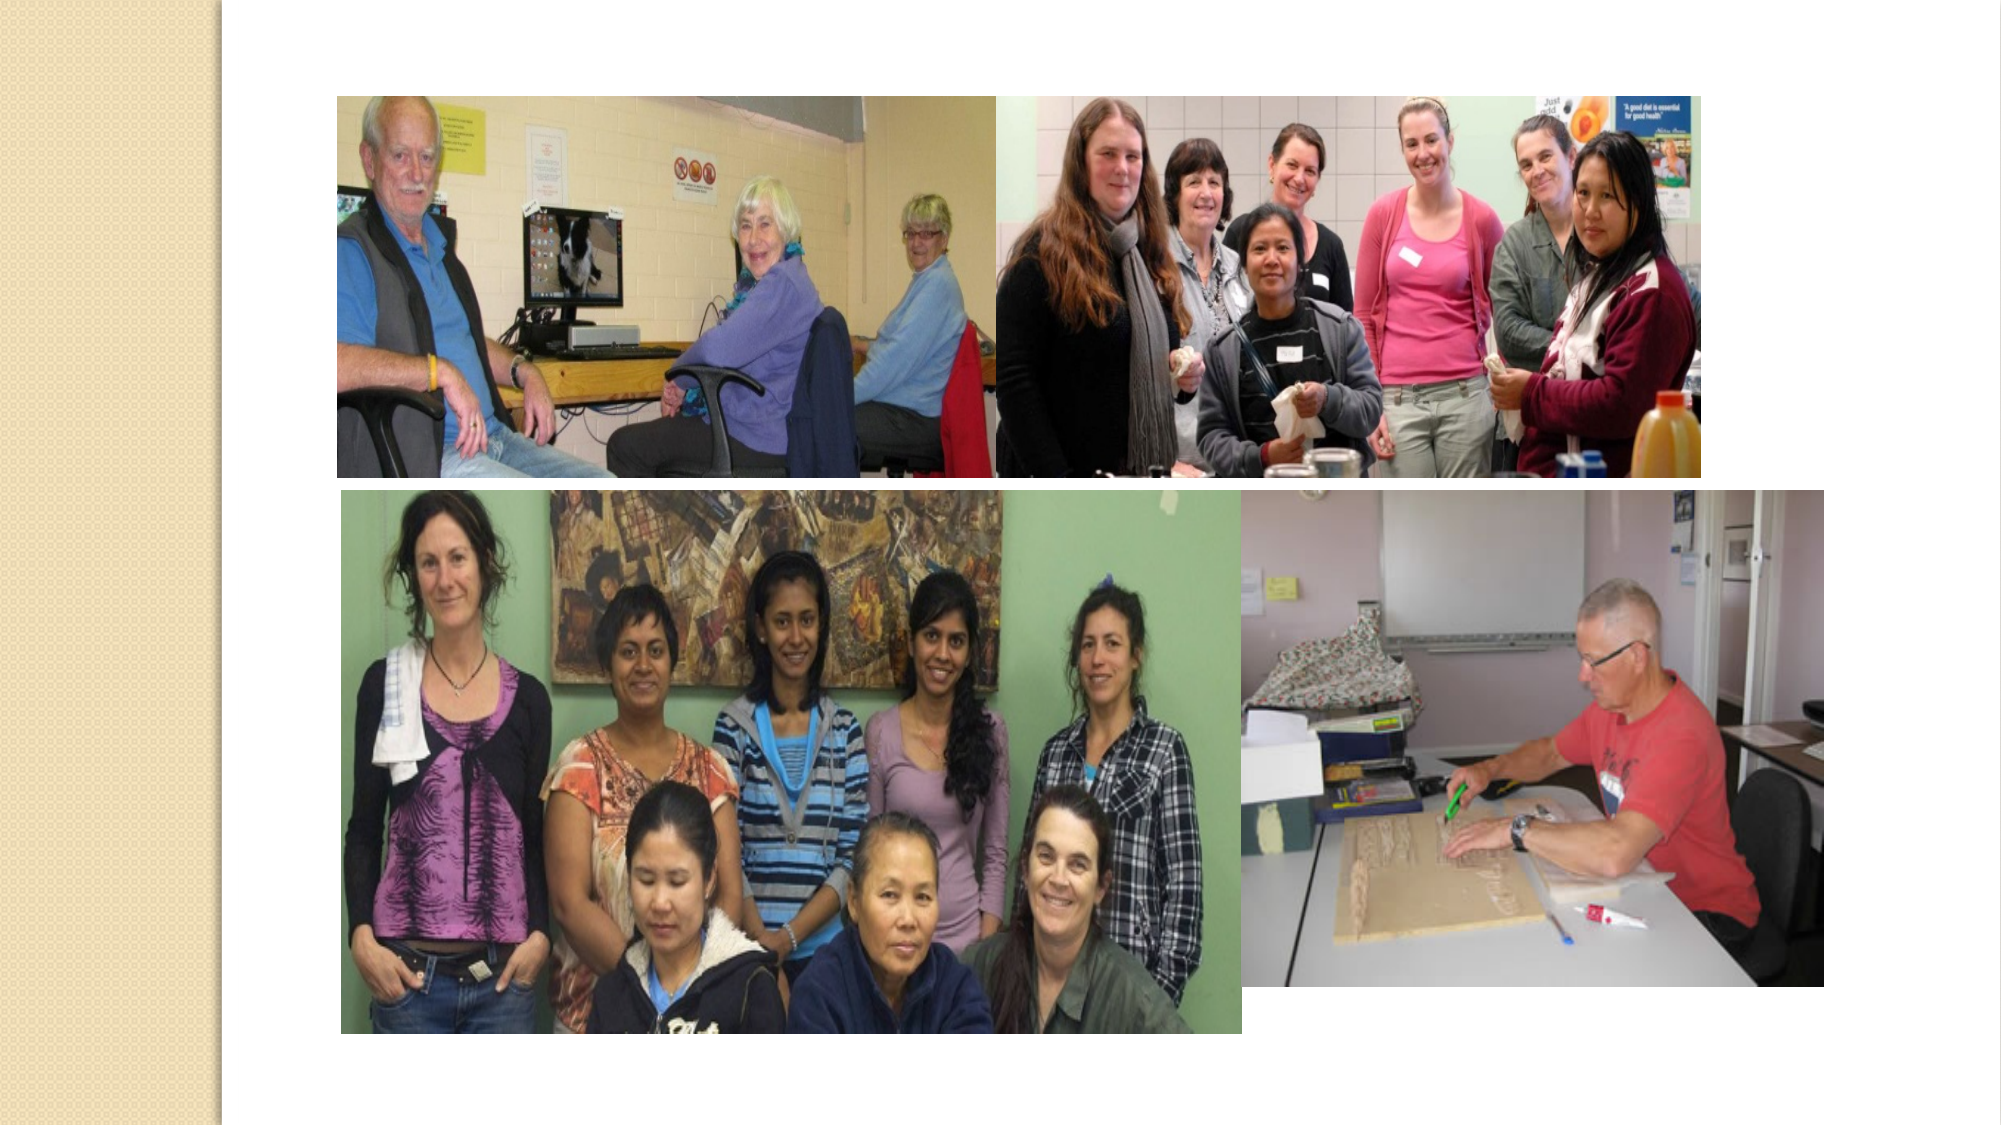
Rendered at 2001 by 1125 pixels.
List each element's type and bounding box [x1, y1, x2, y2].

picture [340, 490, 1824, 1034]
picture [336, 95, 1701, 478]
